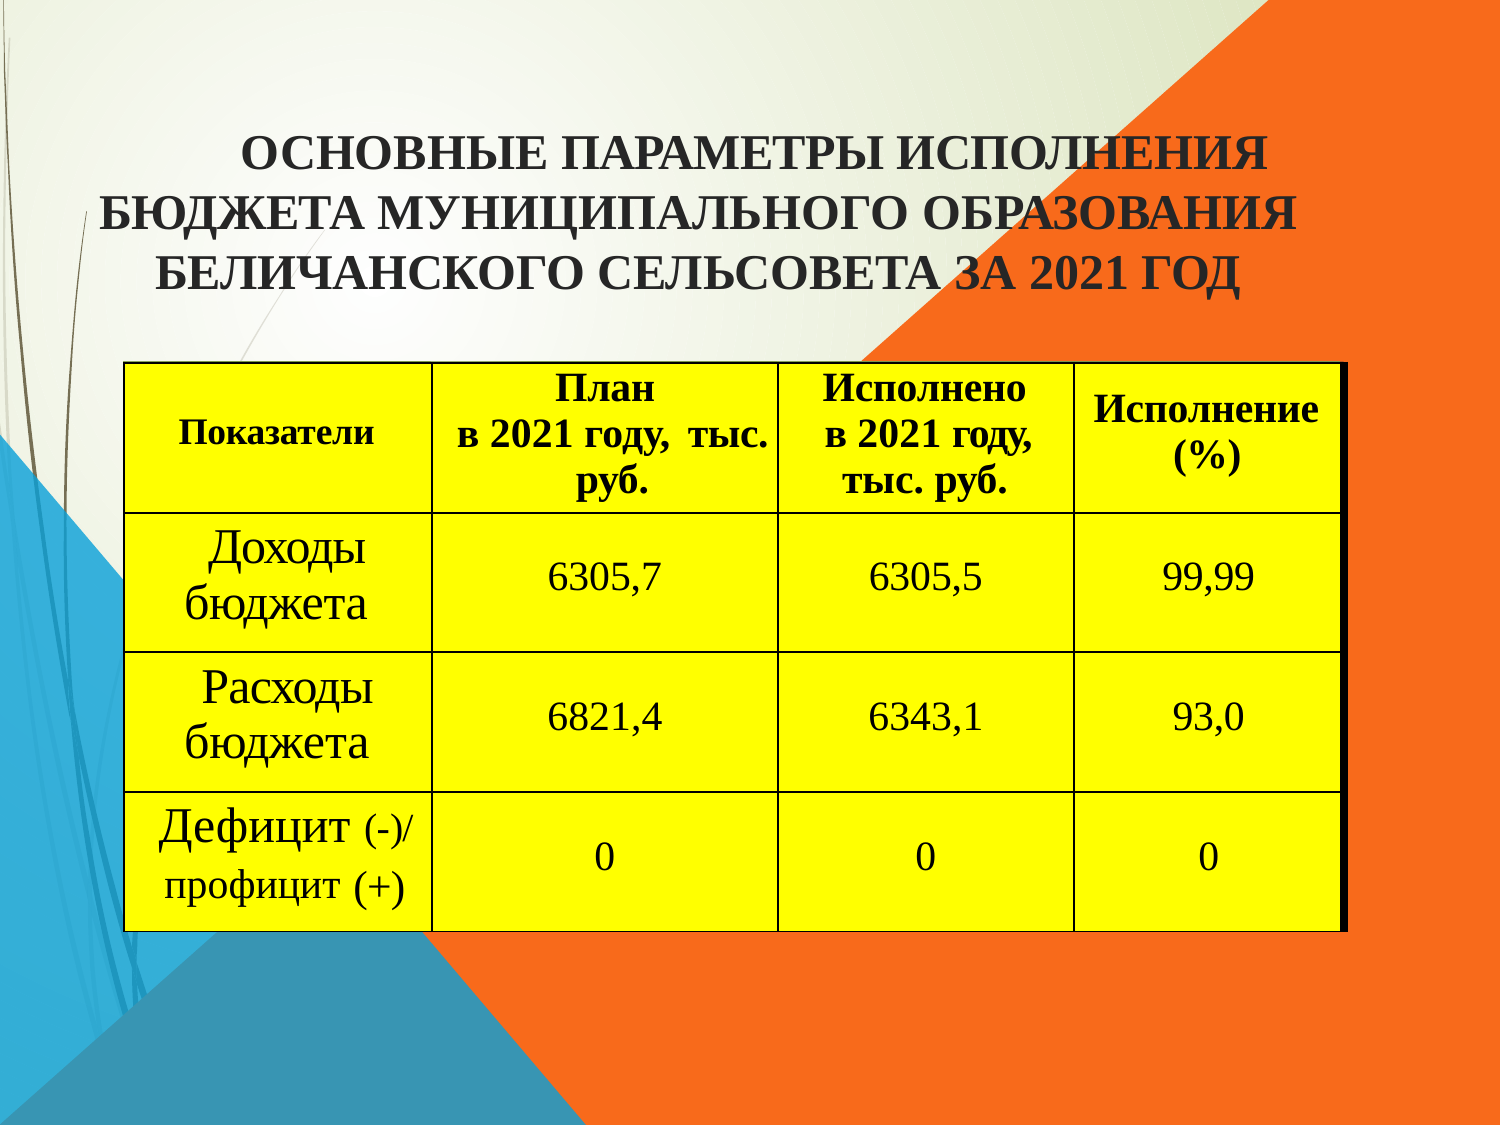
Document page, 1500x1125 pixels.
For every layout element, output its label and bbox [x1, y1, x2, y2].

text_box [0, 0, 1500, 1125]
text_box [123, 361, 1344, 931]
